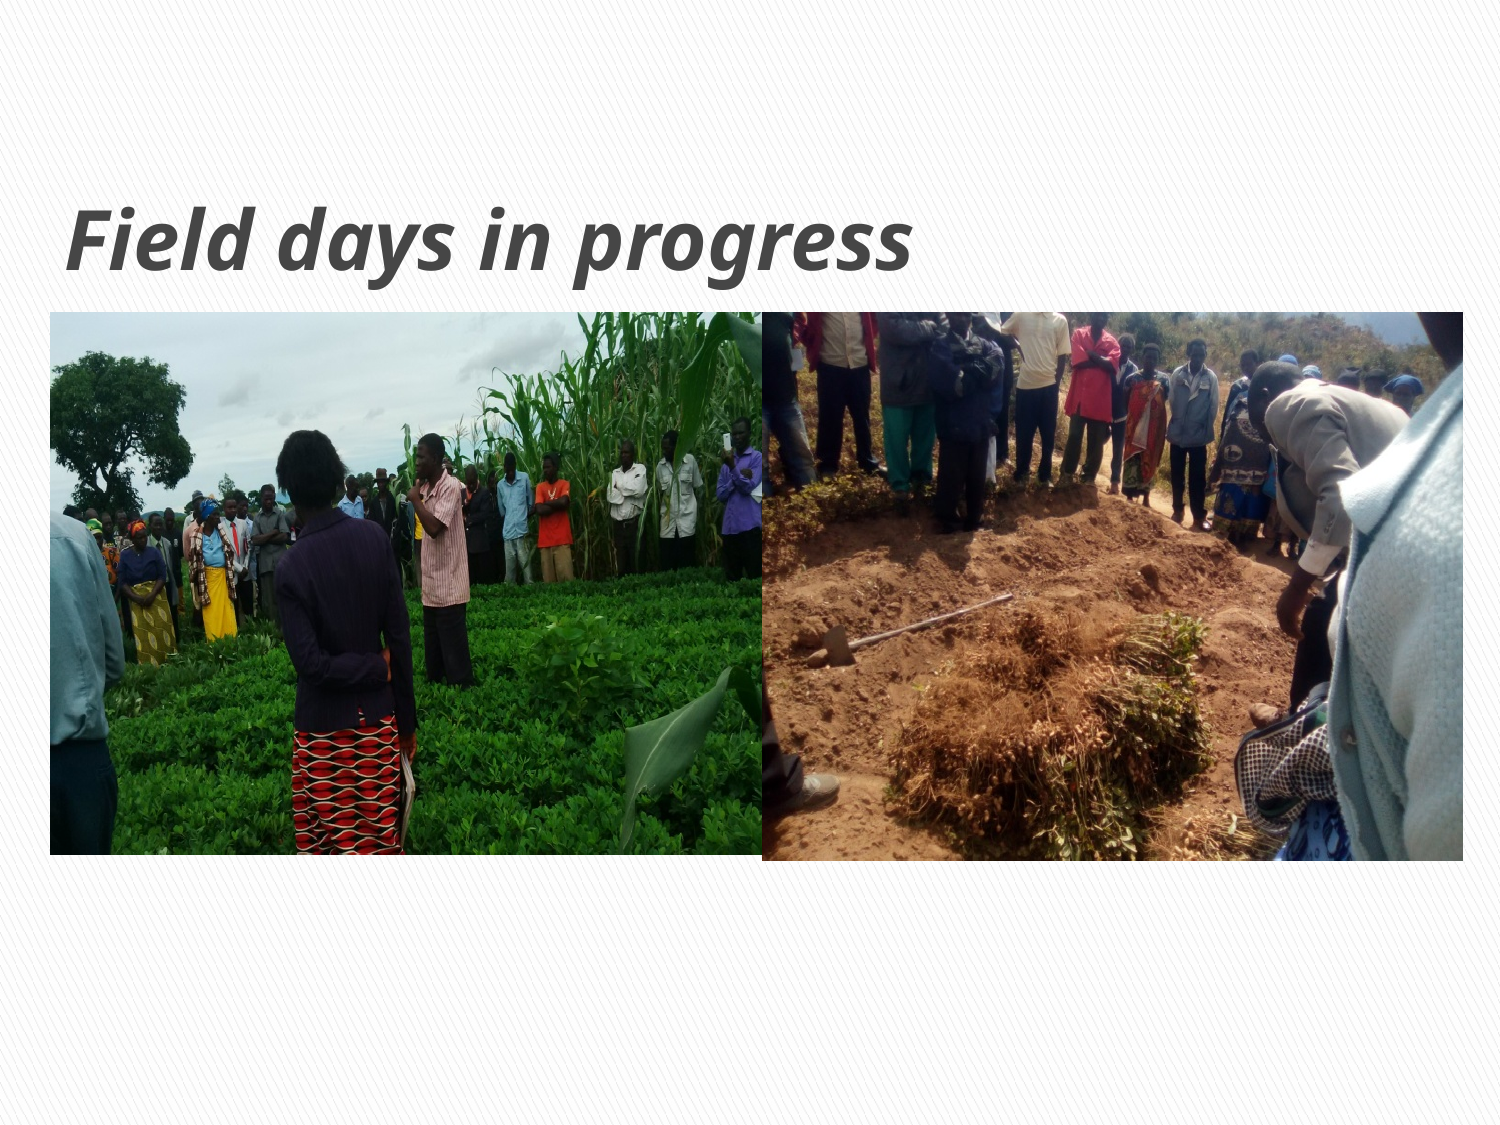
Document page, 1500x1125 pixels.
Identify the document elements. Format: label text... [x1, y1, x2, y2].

title Field days in progress [50, 162, 1463, 312]
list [49, 312, 762, 855]
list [762, 312, 1463, 861]
